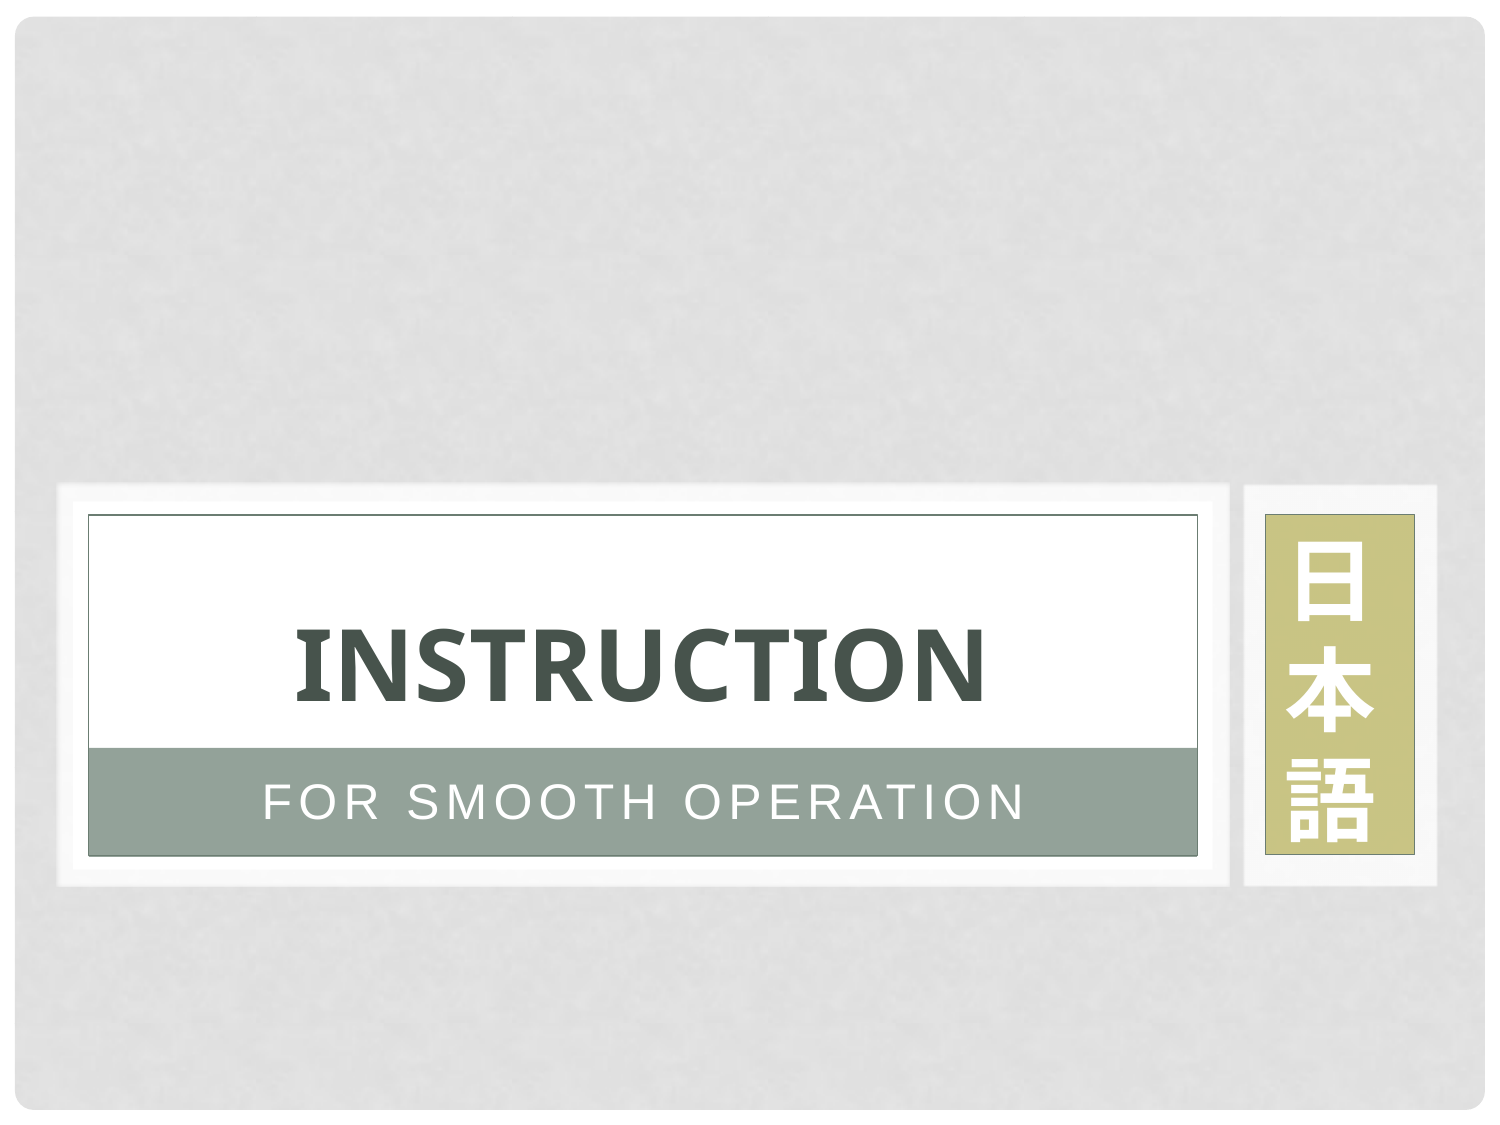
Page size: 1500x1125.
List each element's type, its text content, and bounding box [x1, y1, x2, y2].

subtitle For smooth operation [105, 762, 1181, 838]
title Instruction [99, 529, 1187, 730]
text_box 日本語 [1269, 515, 1408, 860]
